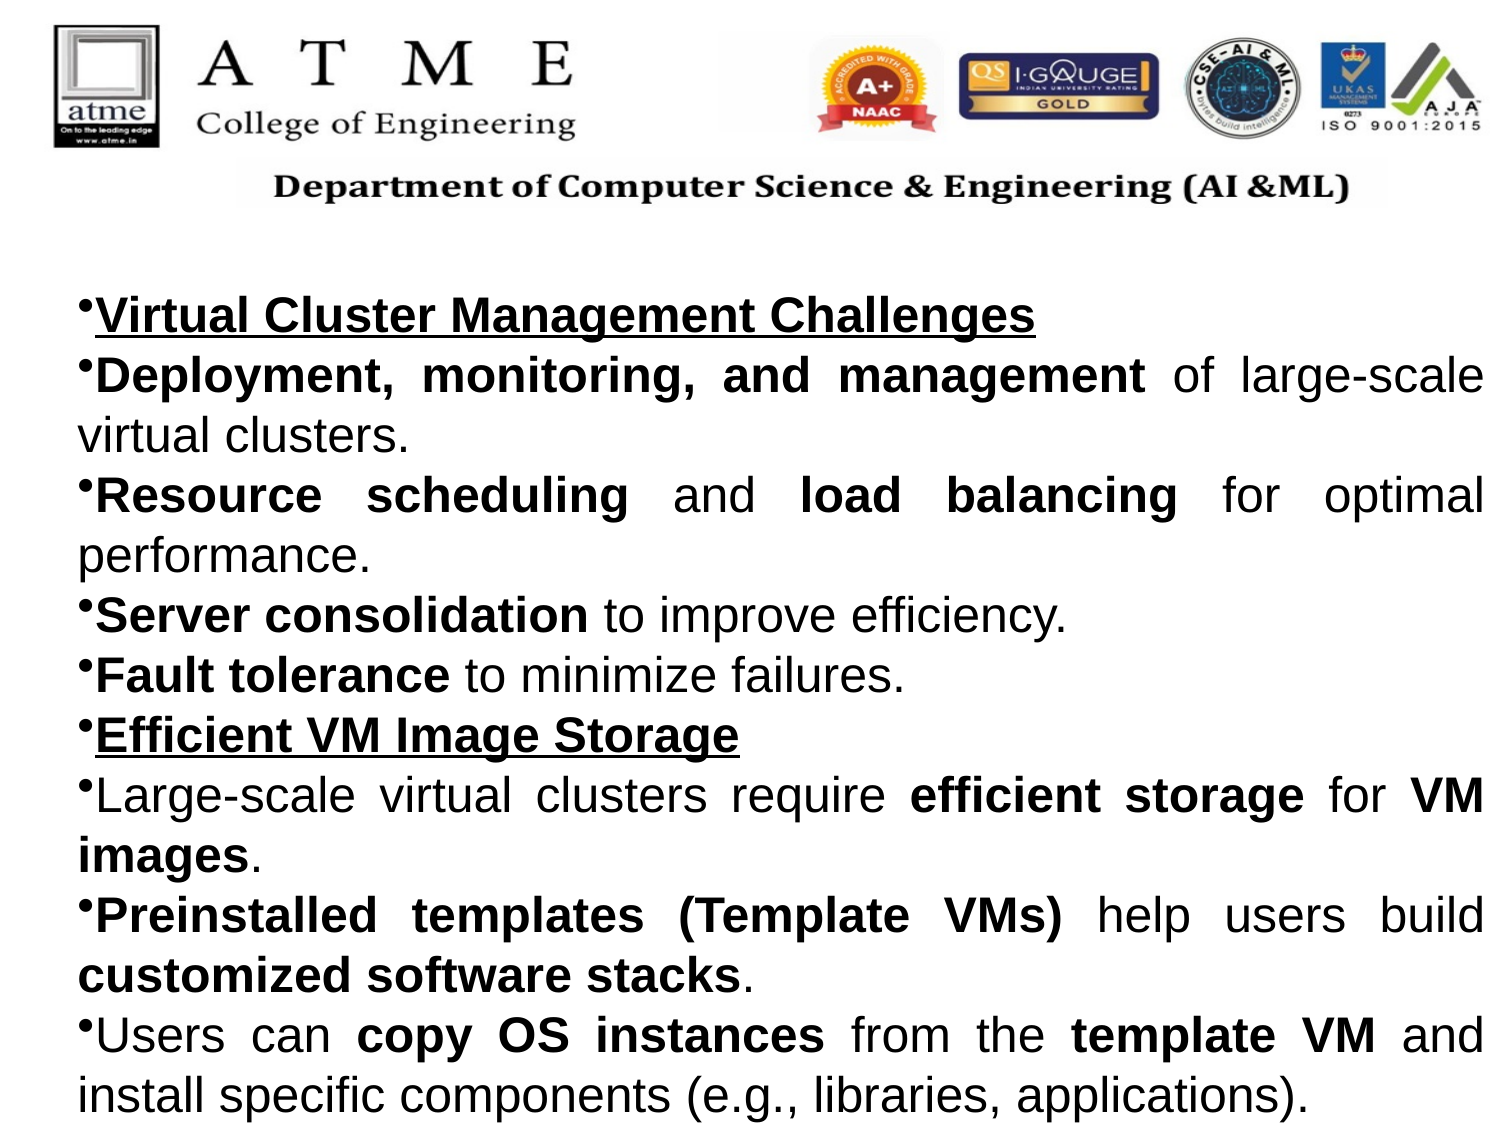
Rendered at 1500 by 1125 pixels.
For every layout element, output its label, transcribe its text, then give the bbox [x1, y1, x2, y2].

text_box Virtual Cluster Management Challenges Deployment, monitoring, and management of large-scale virtual clusters. Resource scheduling and load balancing for optimal performance. Server consolidation to improve efficiency. Fault tolerance to minimize failures. Efficient VM Image Storage Large-scale virtual clusters require efficient storage for VM images. Preinstalled templates (Template VMs) help users build customized software stacks. Users can copy OS instances from the template VM and install specific components (e.g., libraries, applications). [62, 232, 1500, 1125]
picture [24, 0, 1500, 226]
